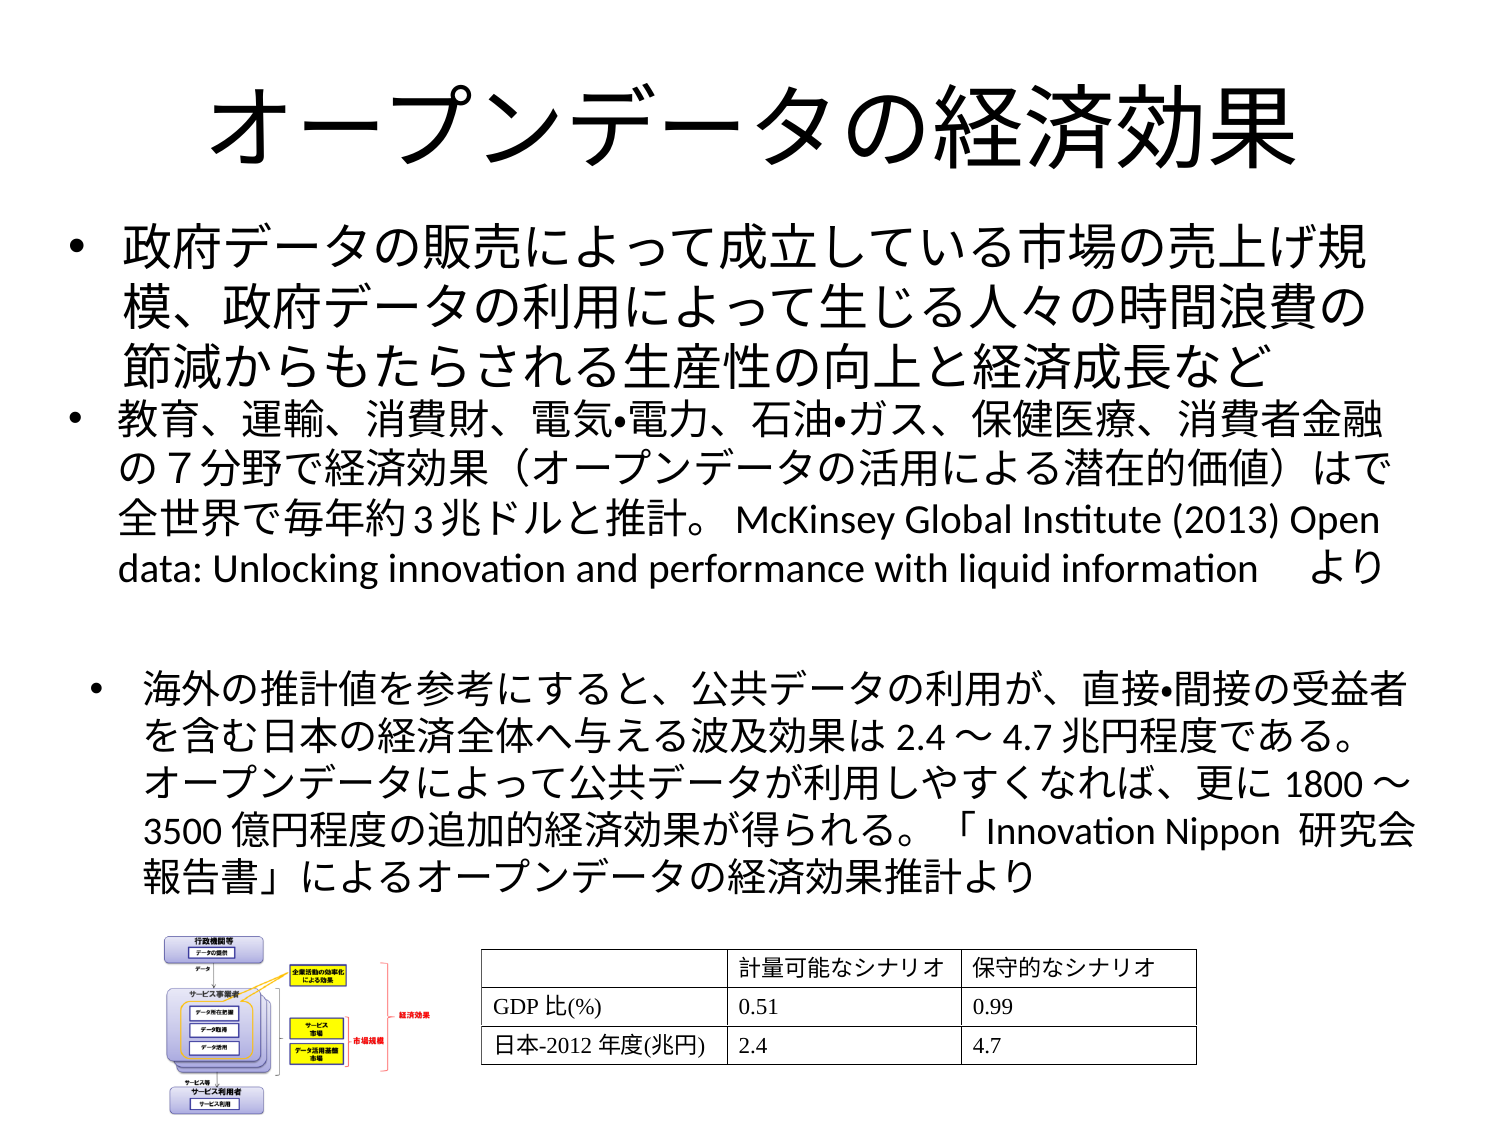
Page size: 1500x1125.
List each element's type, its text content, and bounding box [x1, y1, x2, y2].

picture [159, 933, 432, 1116]
picture [481, 948, 1448, 1103]
title オープンデータの経済効果 [76, 30, 1427, 219]
text_box 教育、運輸、消費財、電気・電力、石油・ガス、保健医療、消費者金融の７分野で経済効果（オープンデータの活用による潜在的価値）はで全世界で毎年約3兆ドルと推計。McKinsey Global Institute (2013) Open data: Unlocking innovation and performance with liquid information より [53, 385, 1412, 648]
text_box 政府データの販売によって成立している市場の売上げ規模、政府データの利用によって生じる人々の時間浪費の節減からもたらされる生産性の向上と経済成長など [53, 207, 1388, 385]
list 海外の推計値を参考にすると、公共データの利用が、直接・間接の受益者を含む日本の経済全体へ与える波及効果は2.4～4.7兆円程度である。オープンデータによって公共データが利用しやすくなれば、更に1800～3500億円程度の追加的経済効果が得られる。「Innovation Nippon 研究会報告書」によるオープンデータの経済効果推計より [74, 656, 1445, 940]
